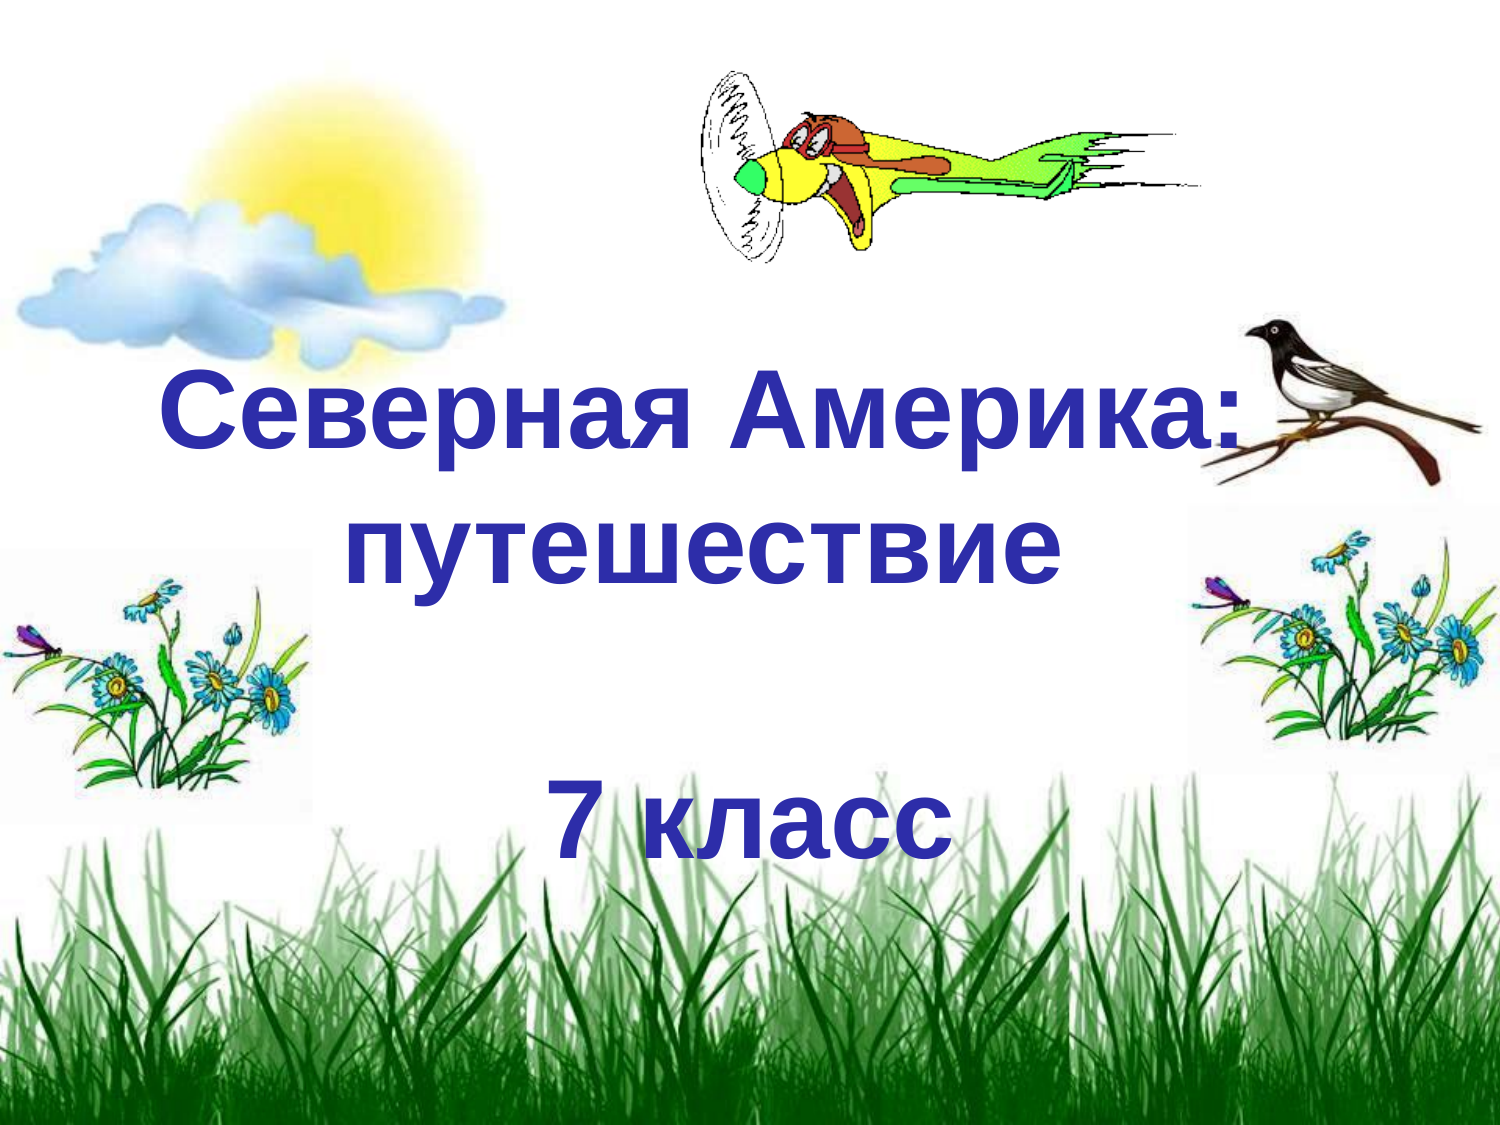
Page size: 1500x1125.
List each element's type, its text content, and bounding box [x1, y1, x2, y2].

picture [0, 0, 1500, 1125]
text_box 7 класс [527, 738, 973, 889]
text_box Северная Америка: путешествие [105, 328, 1301, 613]
